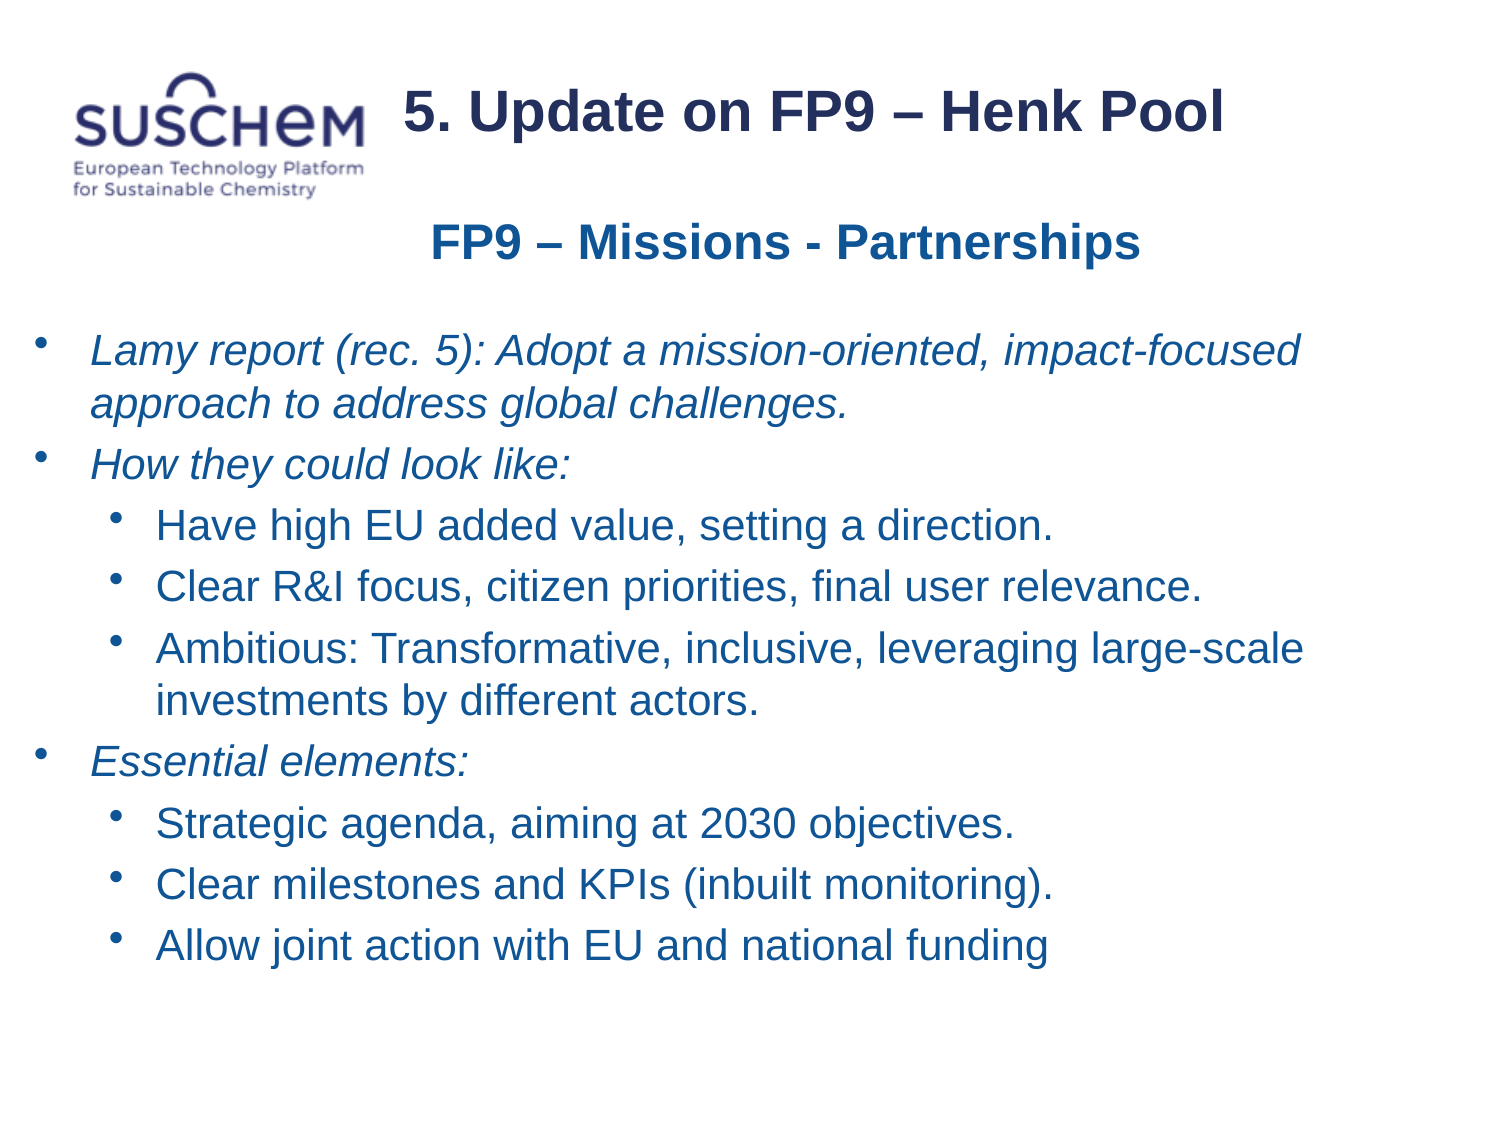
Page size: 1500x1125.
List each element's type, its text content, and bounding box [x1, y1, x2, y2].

picture [68, 64, 368, 156]
text_box FP9 – Missions - Partnerships [64, 156, 1449, 314]
title 5. Update on FP9 – Henk Pool [388, 46, 1484, 152]
text_box Lamy report (rec. 5): Adopt a mission-oriented, impact-focused approach to address global challenges. How they could look like: Have high EU added value, setting a direction. Clear R&I focus, citizen priorities, final user relevance. Ambitious: Transformative, inclusive, leveraging large-scale investments by different actors. Essential elements: Strategic agenda, aiming at 2030 objectives. Clear milestones and KPIs (inbuilt monitoring). Allow joint action with EU and national funding [18, 314, 1461, 943]
